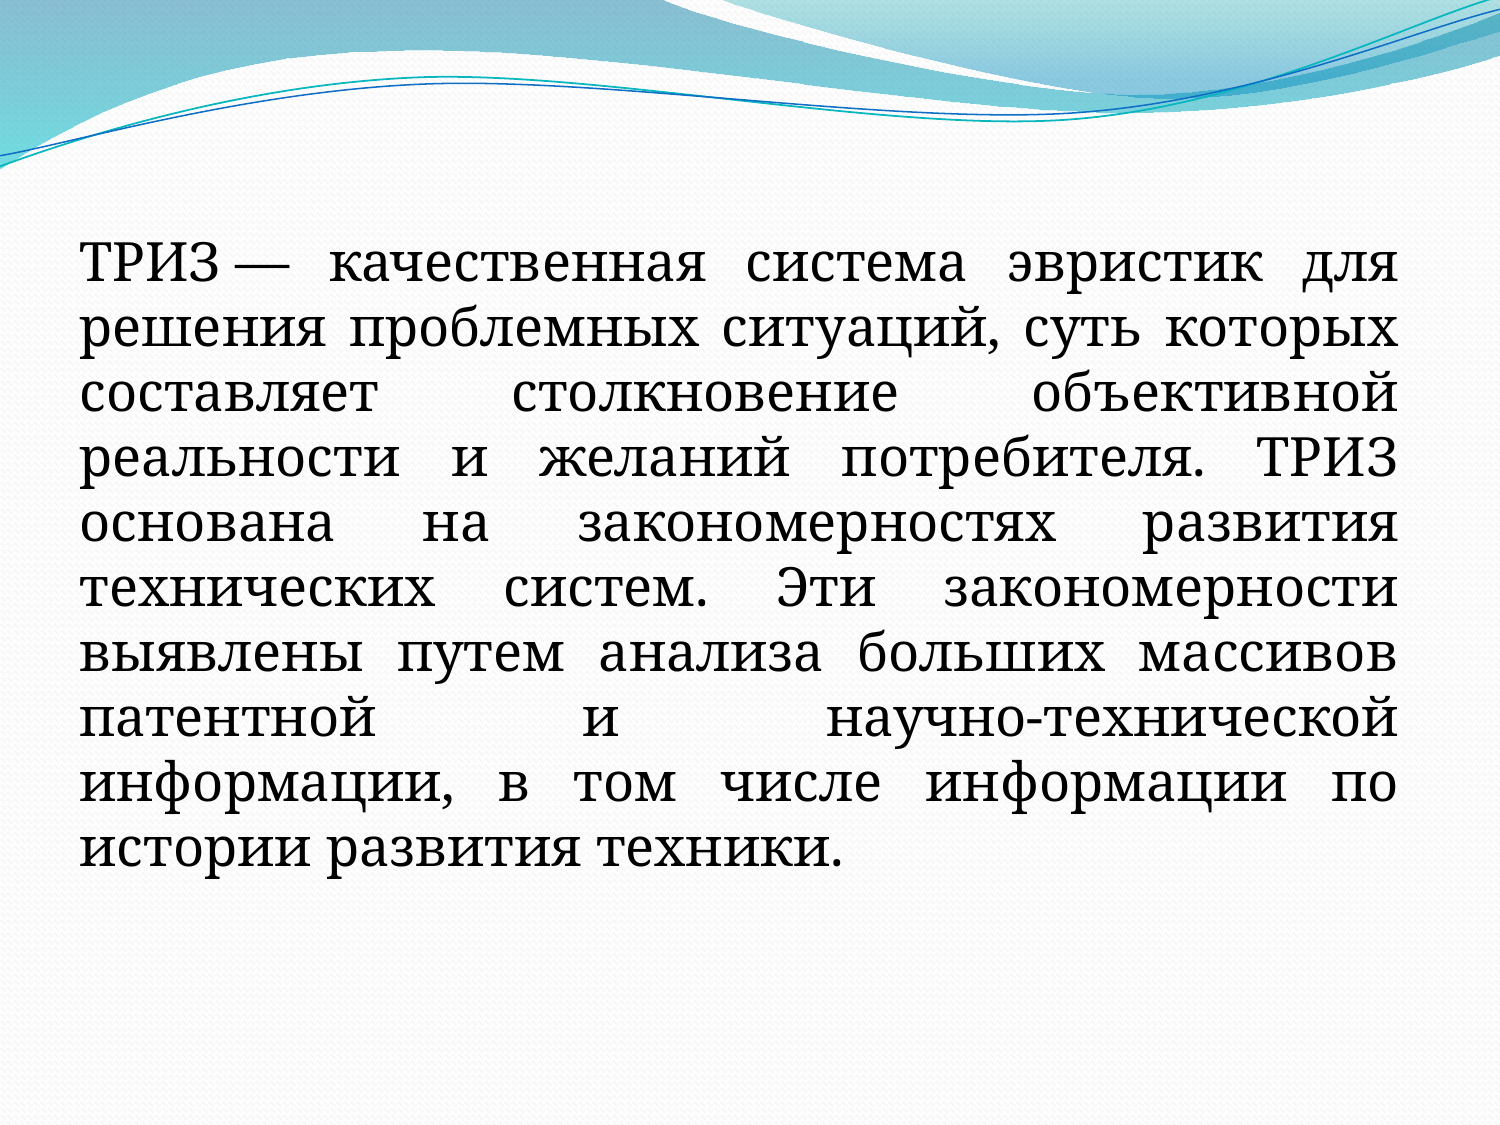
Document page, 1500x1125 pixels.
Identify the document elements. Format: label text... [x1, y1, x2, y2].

list ТРИЗ — качественная система эвристик для решения проблемных ситуаций, суть которых составляет столкновение объективной реальности и желаний потребителя. ТРИЗ основана на закономерностях развития технических систем. Эти закономерности выявлены путем анализа больших массивов патентной и научно-технической информации, в том числе информации по истории развития техники. [64, 219, 1415, 940]
